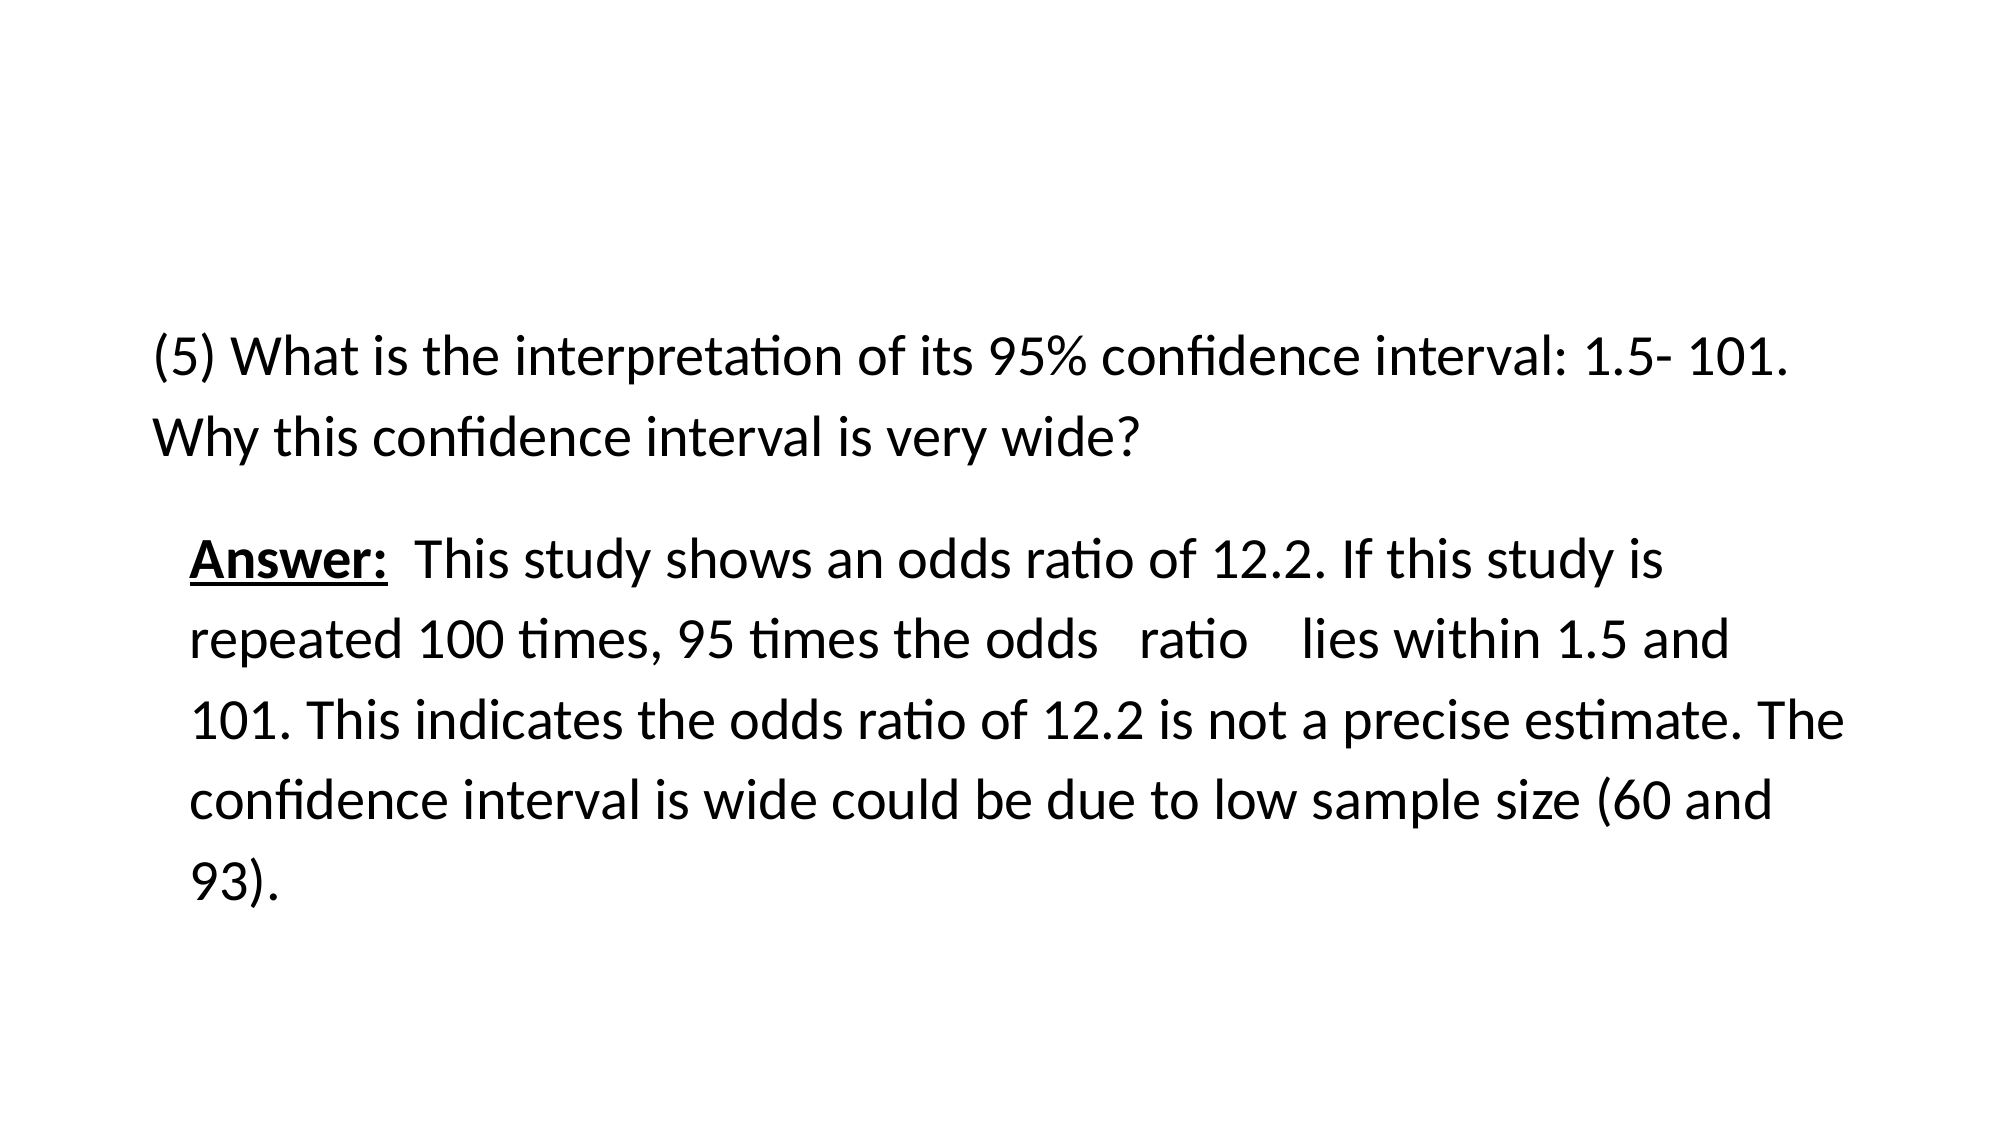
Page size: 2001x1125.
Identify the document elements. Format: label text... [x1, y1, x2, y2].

list (5) What is the interpretation of its 95% confidence interval: 1.5- 101. Why this confidence interval is very wide? Answer: This study shows an odds ratio of 12.2. If this study is repeated 100 times, 95 times the odds ratio lies within 1.5 and 101. This indicates the odds ratio of 12.2 is not a precise estimate. The confidence interval is wide could be due to low sample size (60 and 93). [137, 299, 1863, 1014]
text_box [500, 361, 1500, 429]
